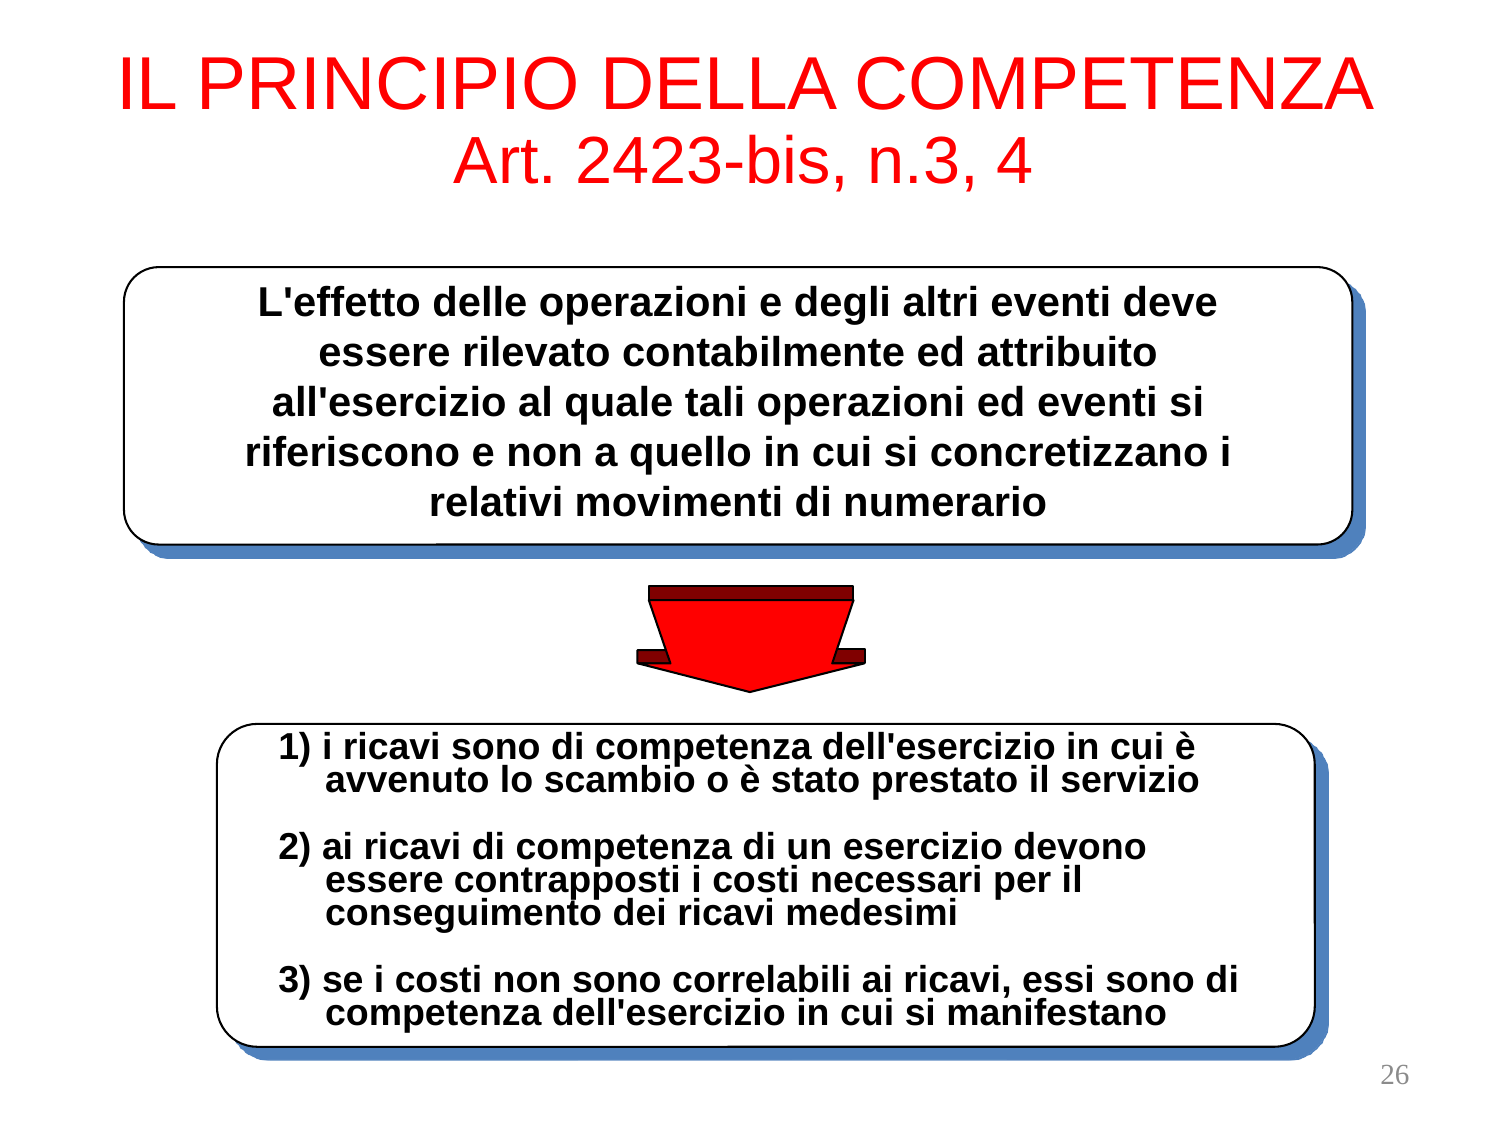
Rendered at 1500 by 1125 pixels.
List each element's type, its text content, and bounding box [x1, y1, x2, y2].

slide_number 26 [1074, 1042, 1425, 1103]
text_box IL PRINCIPIO DELLA COMPETENZA Art. 2423-bis, n.3, 4 [29, 37, 1459, 205]
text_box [637, 585, 866, 693]
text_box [123, 266, 1353, 563]
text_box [216, 723, 1316, 1048]
